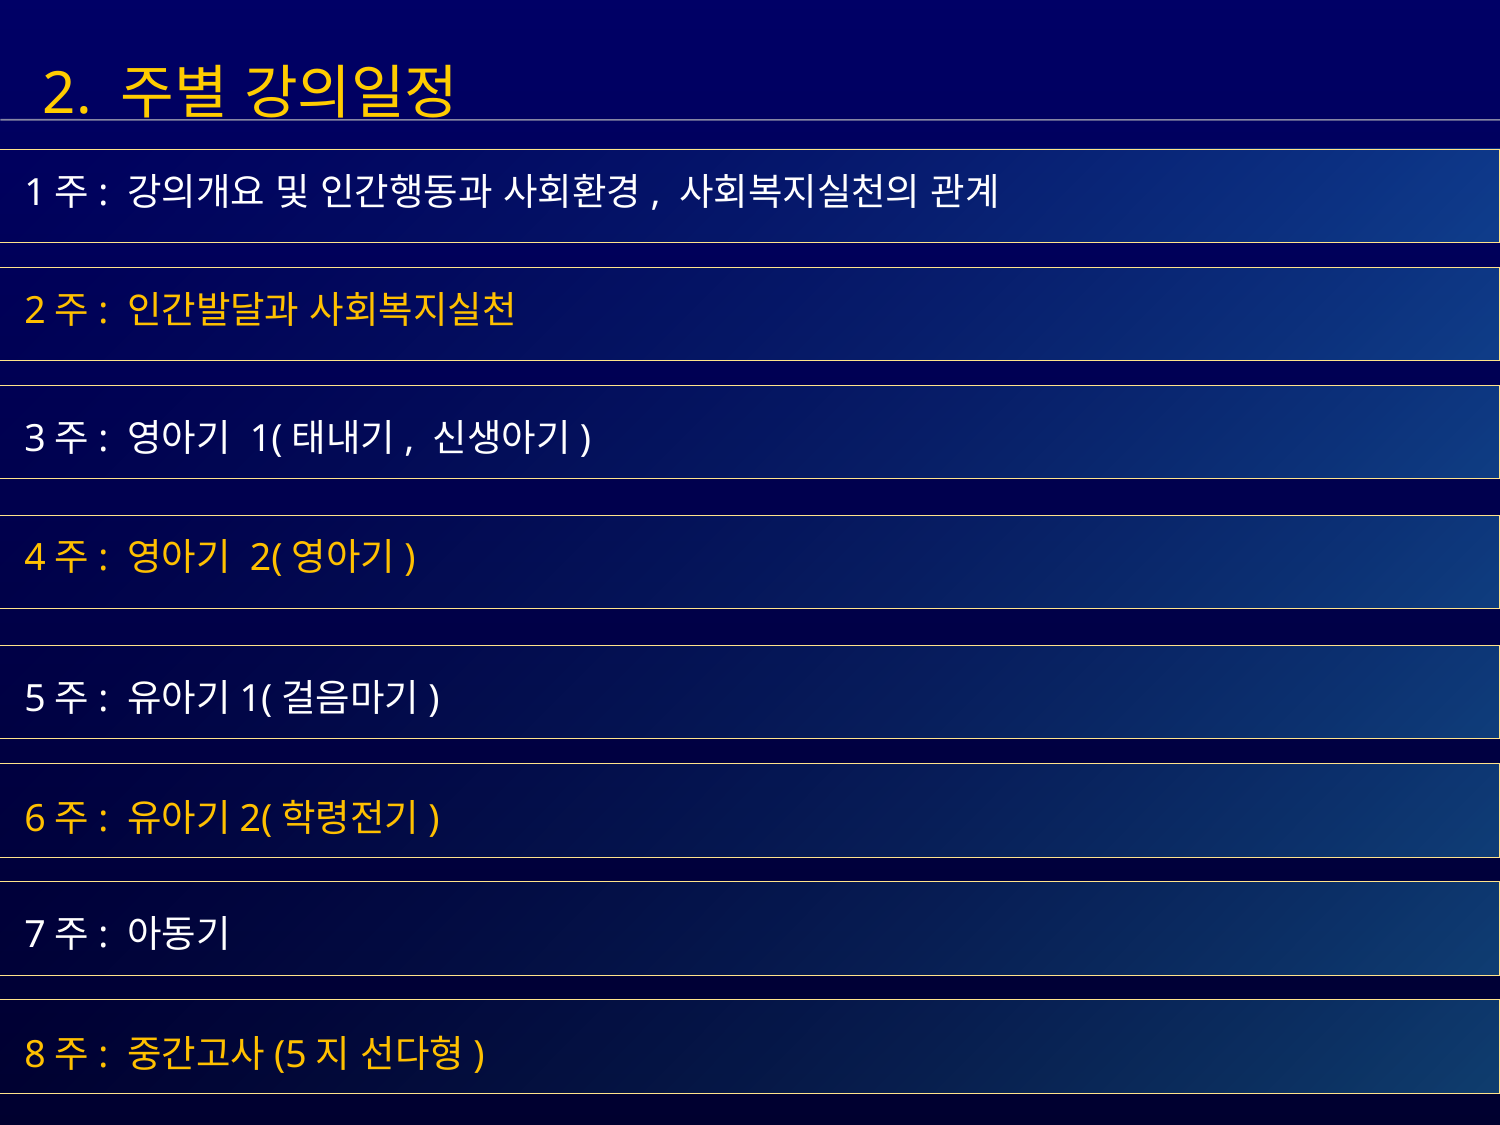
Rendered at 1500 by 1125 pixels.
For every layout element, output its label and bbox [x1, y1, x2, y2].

text_box [0, 47, 1500, 1095]
